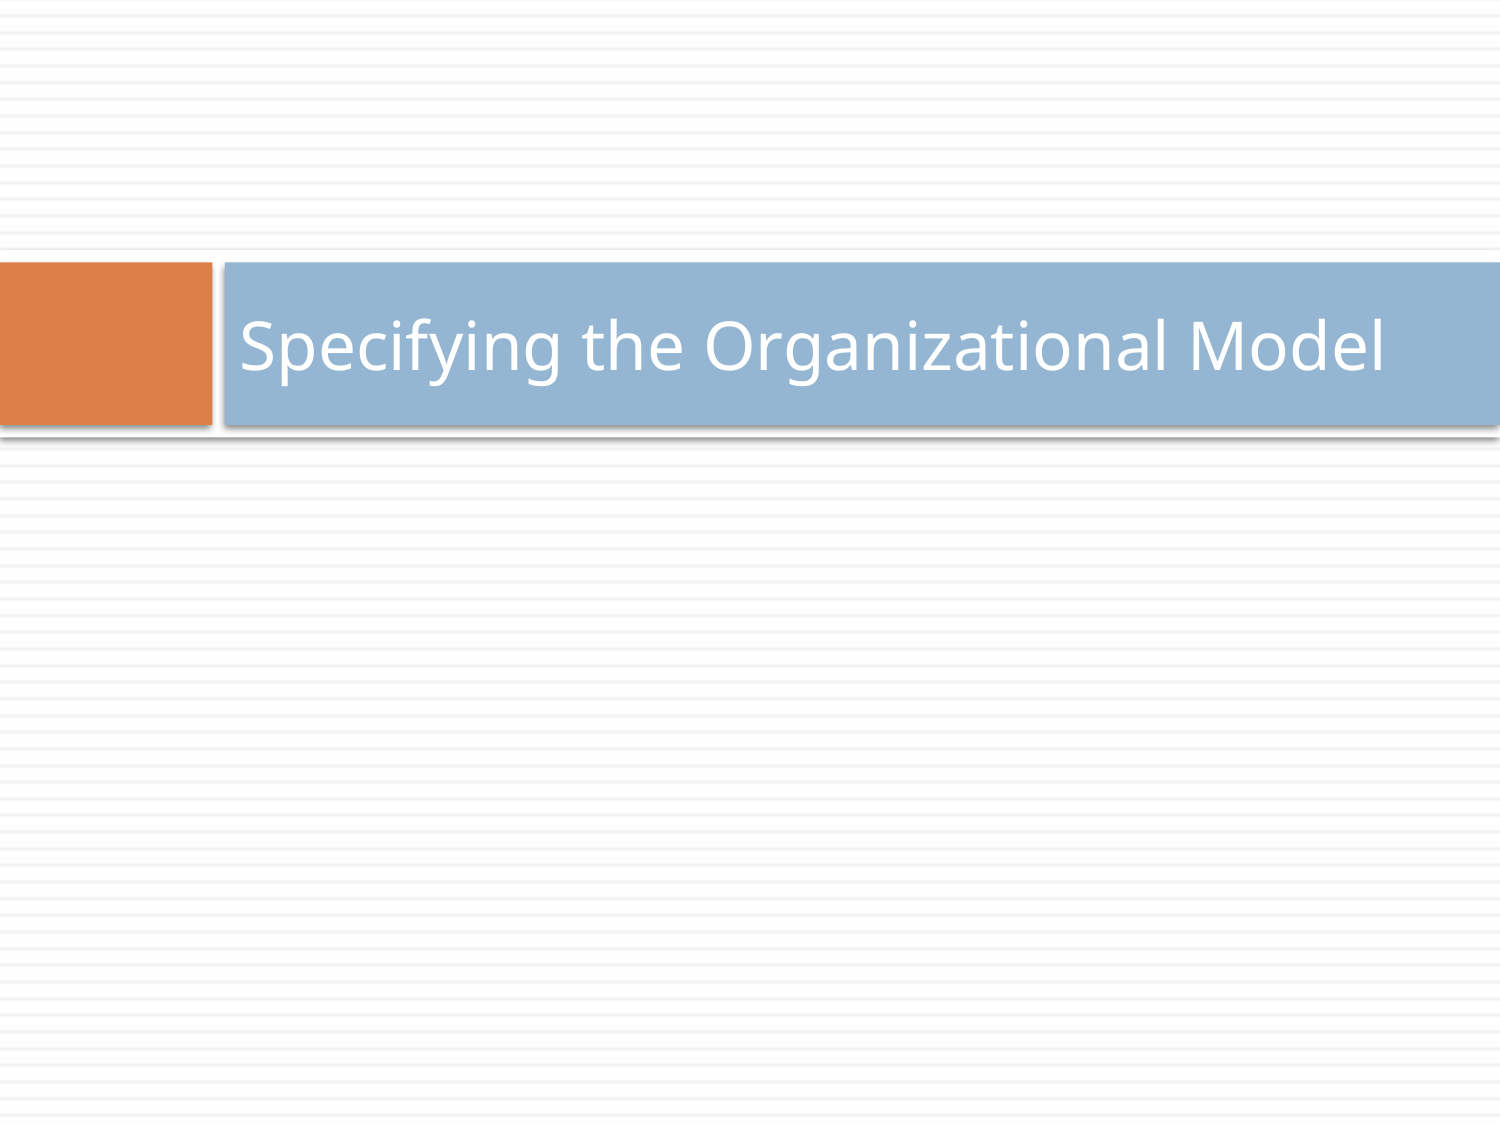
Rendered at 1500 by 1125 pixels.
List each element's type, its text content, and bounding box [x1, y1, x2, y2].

title Specifying the Organizational Model [225, 262, 1500, 425]
